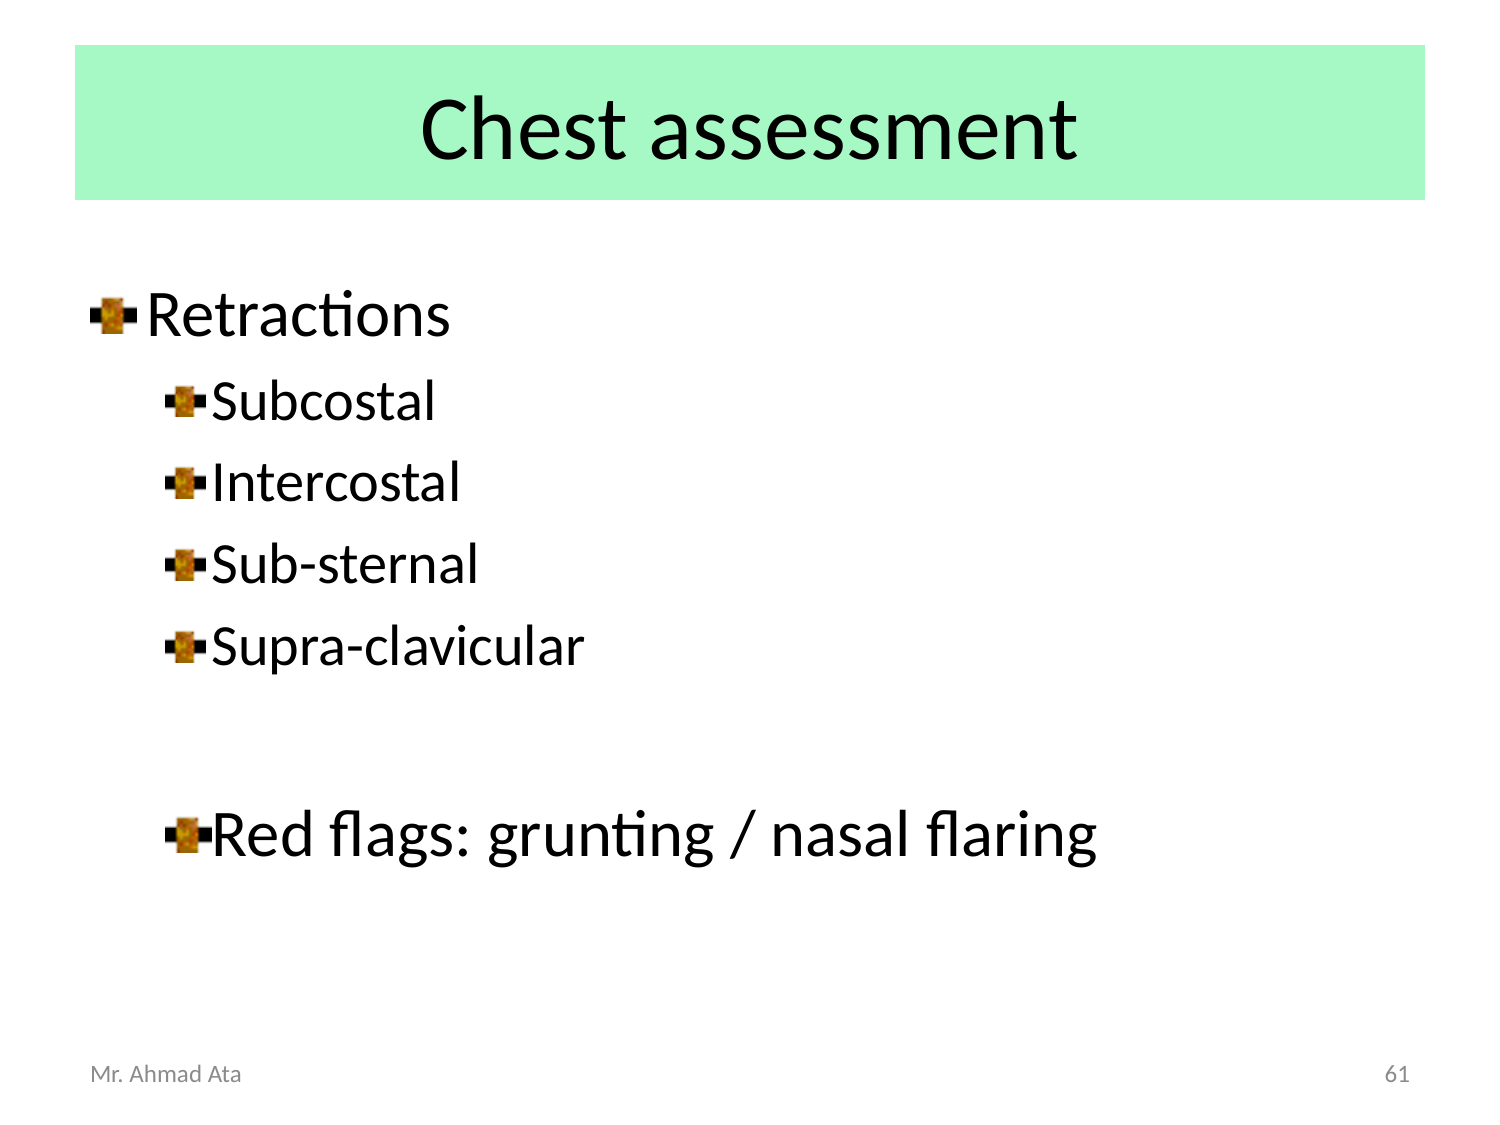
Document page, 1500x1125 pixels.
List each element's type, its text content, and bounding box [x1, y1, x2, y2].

picture [165, 539, 206, 581]
picture [90, 286, 137, 334]
slide_number Mr. Ahmad Ata [75, 1042, 425, 1103]
picture [165, 457, 206, 499]
picture [165, 376, 206, 417]
picture [165, 621, 206, 663]
title Chest assessment [75, 45, 1425, 200]
picture [165, 806, 212, 853]
list Retractions Subcostal Intercostal Sub-sternal Supra-clavicular Red flags: grunting / nasal flaring [75, 262, 1425, 1005]
slide_number 61 [1074, 1042, 1425, 1103]
